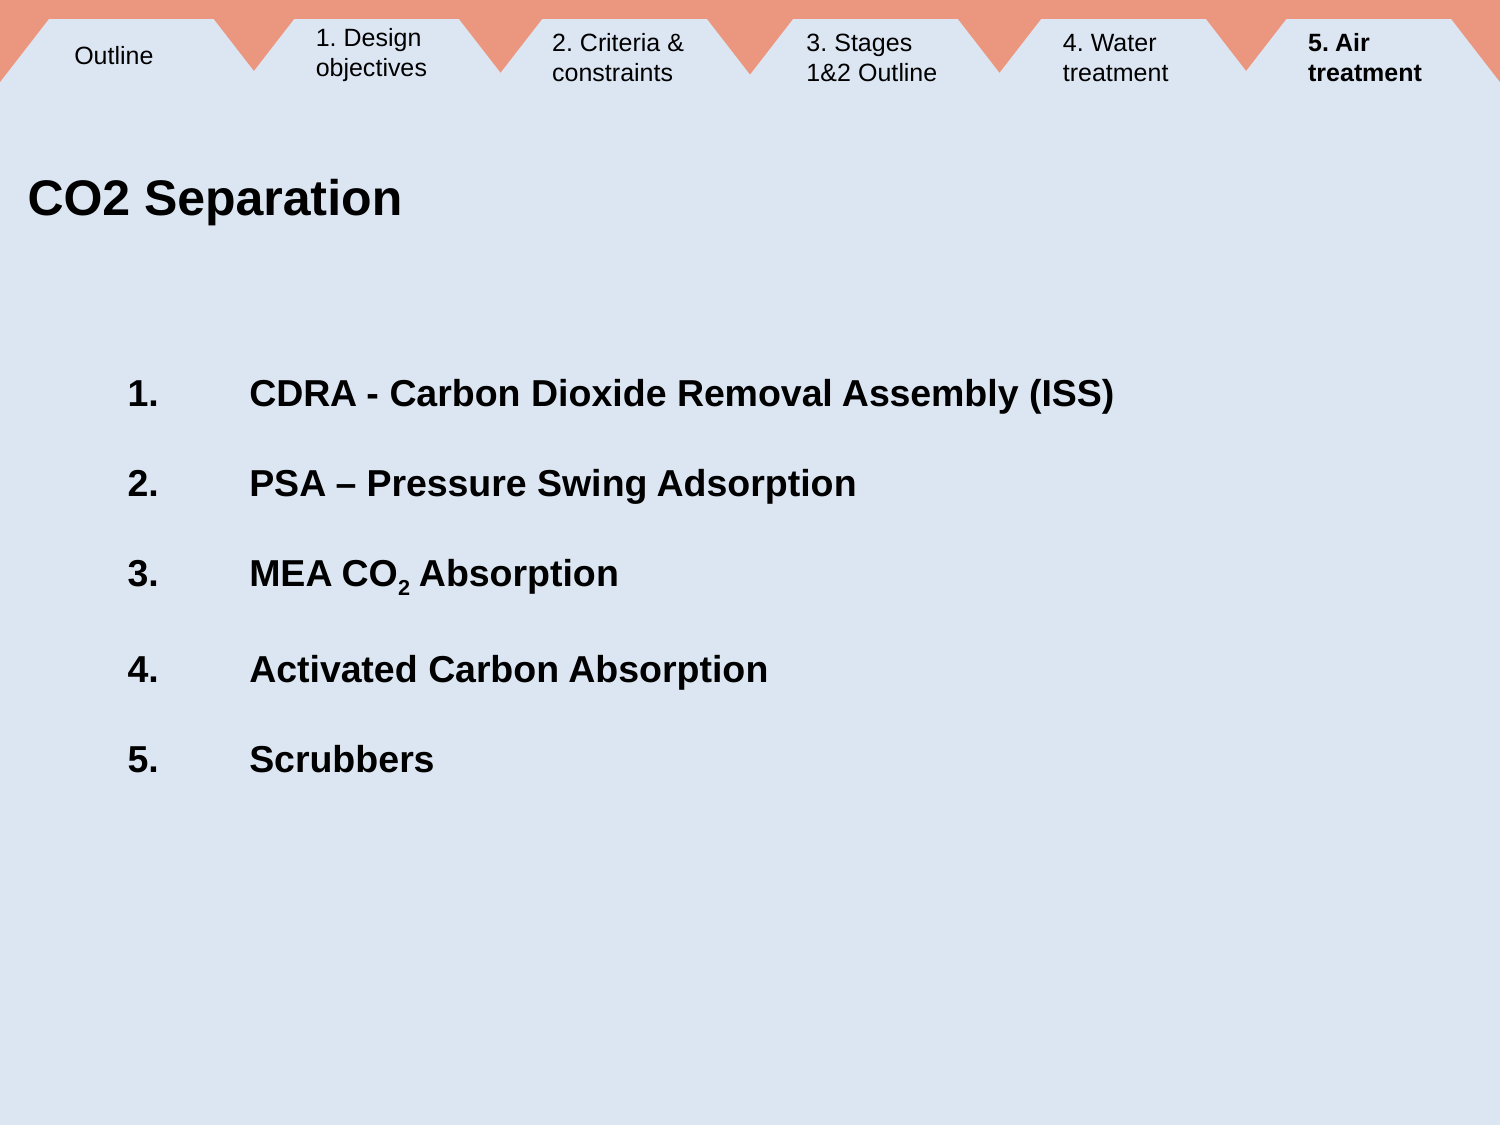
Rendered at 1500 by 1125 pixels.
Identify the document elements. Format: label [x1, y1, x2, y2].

list [0, 0, 1500, 1125]
